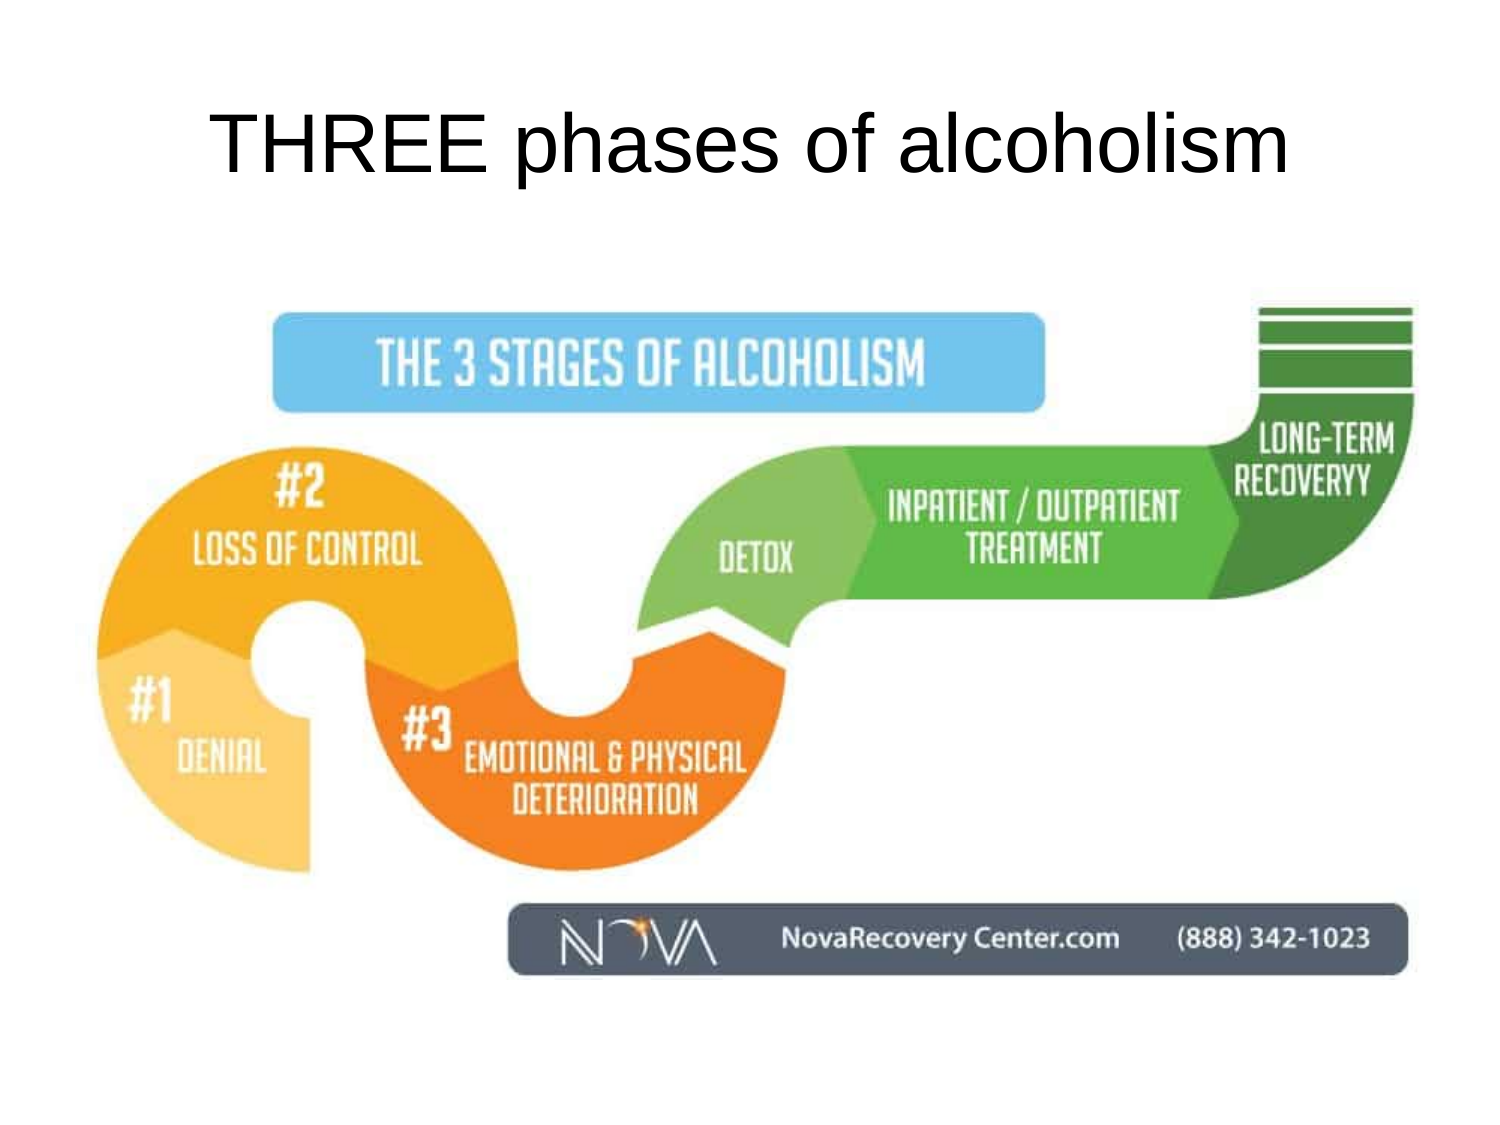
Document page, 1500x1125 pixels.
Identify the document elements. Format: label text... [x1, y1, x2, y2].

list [74, 287, 1426, 980]
title THREE phases of alcoholism [75, 45, 1425, 233]
